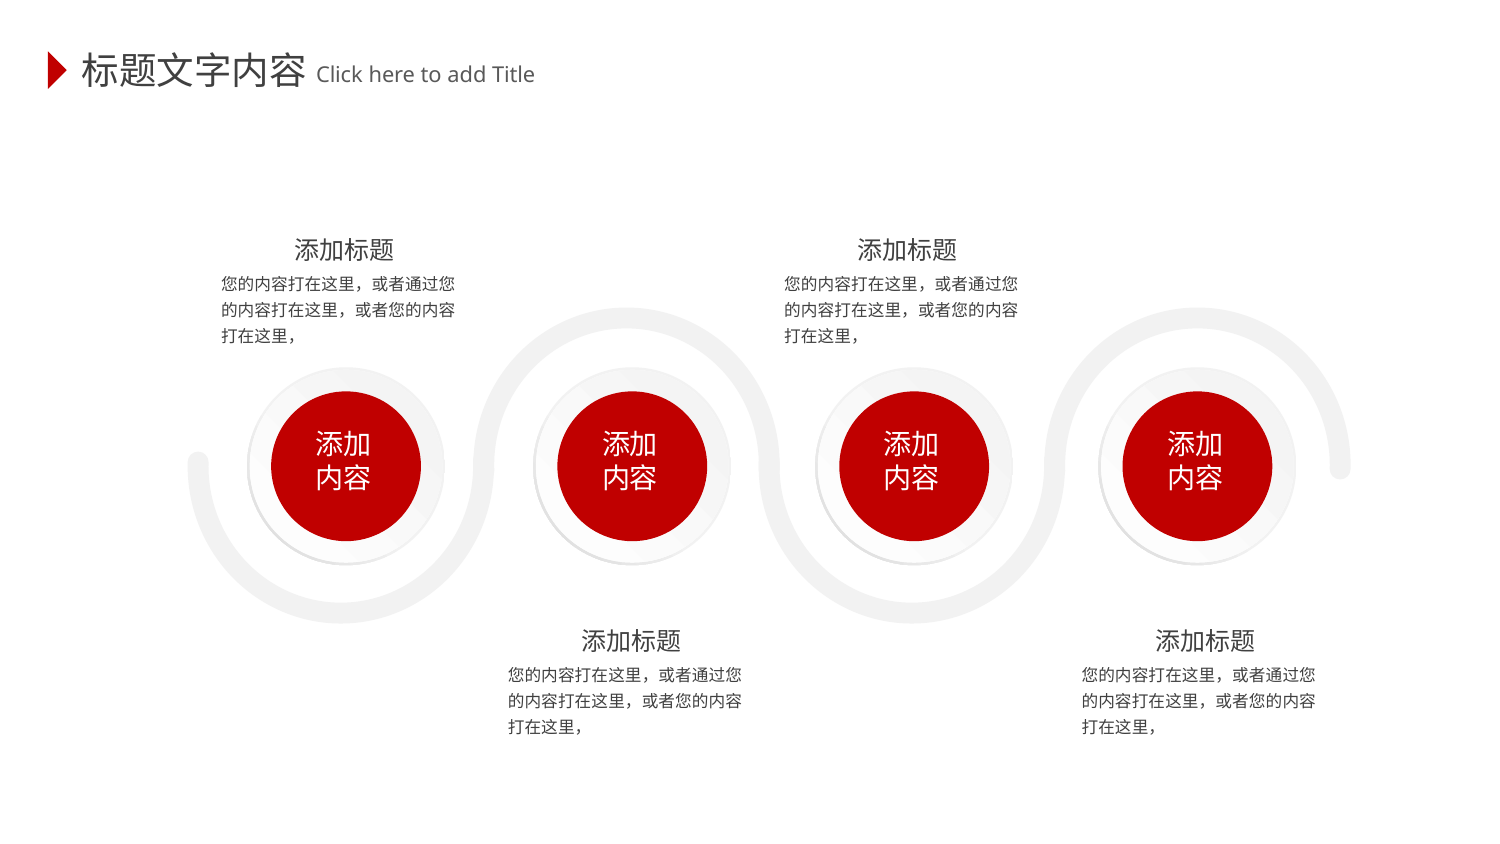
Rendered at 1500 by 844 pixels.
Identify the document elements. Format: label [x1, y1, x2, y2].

text_box [492, 610, 767, 746]
text_box [246, 367, 445, 566]
text_box [533, 367, 732, 566]
text_box [198, 317, 1341, 614]
text_box [48, 39, 558, 101]
text_box [769, 219, 1044, 354]
text_box [206, 219, 480, 354]
text_box [1066, 610, 1341, 746]
text_box [815, 367, 1014, 566]
text_box [1098, 367, 1297, 566]
